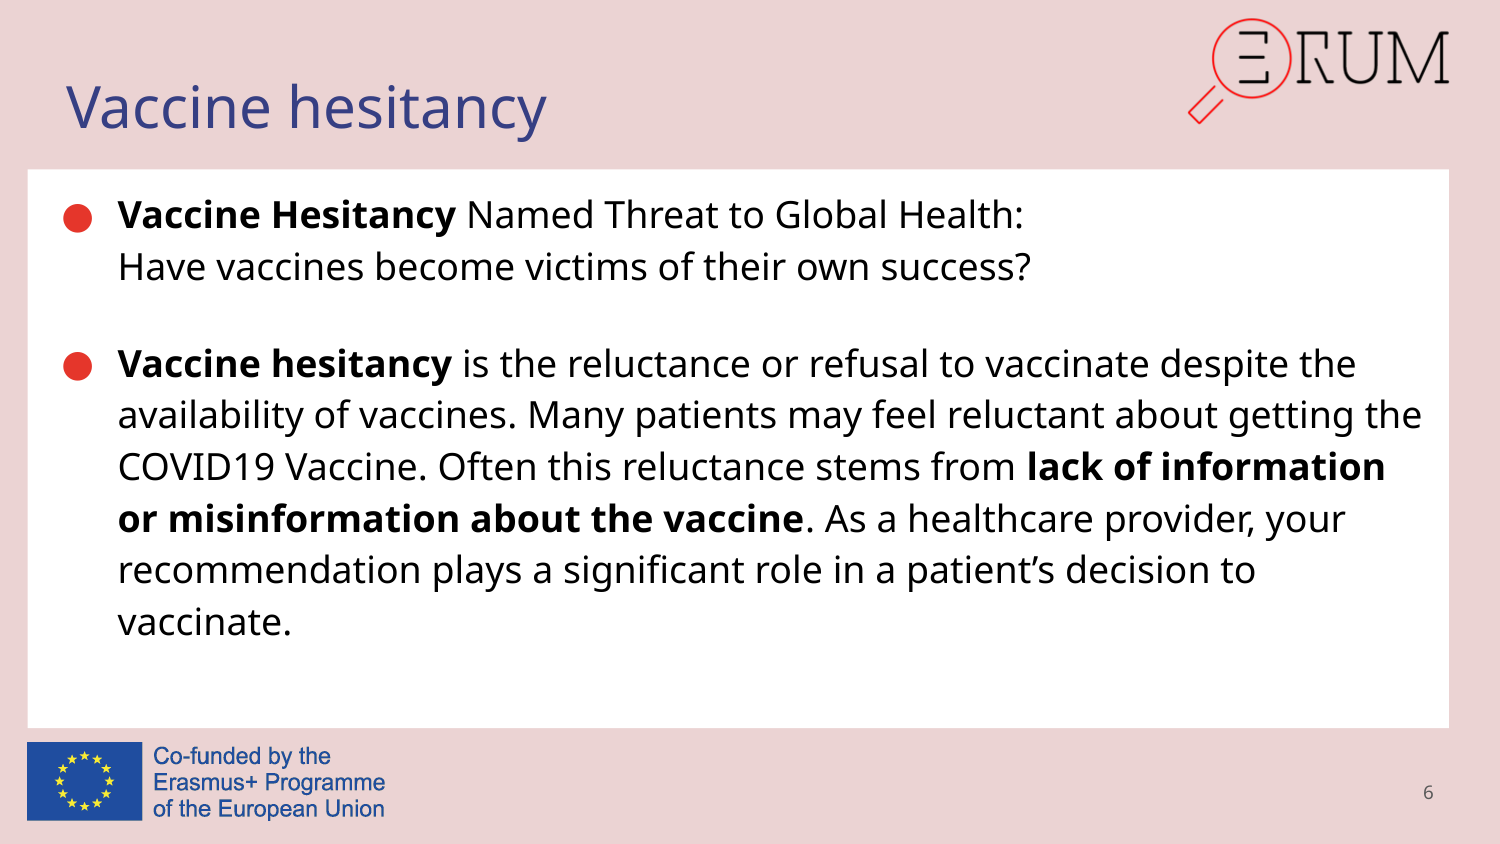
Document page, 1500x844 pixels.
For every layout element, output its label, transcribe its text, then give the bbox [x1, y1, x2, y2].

list Vaccine Hesitancy Named Threat to Global Health: Have vaccines become victims of their own success? Vaccine hesitancy is the reluctance or refusal to vaccinate despite the availability of vaccines. Many patients may feel reluctant about getting the COVID19 Vaccine. Often this reluctance stems from lack of information or misinformation about the vaccine. As a healthcare provider, your recommendation plays a significant role in a patient’s decision to vaccinate. [27, 169, 1449, 729]
slide_number 6 [1358, 761, 1449, 826]
title Vaccine hesitancy [51, 55, 1168, 150]
picture [1136, 0, 1500, 137]
picture [27, 742, 385, 821]
